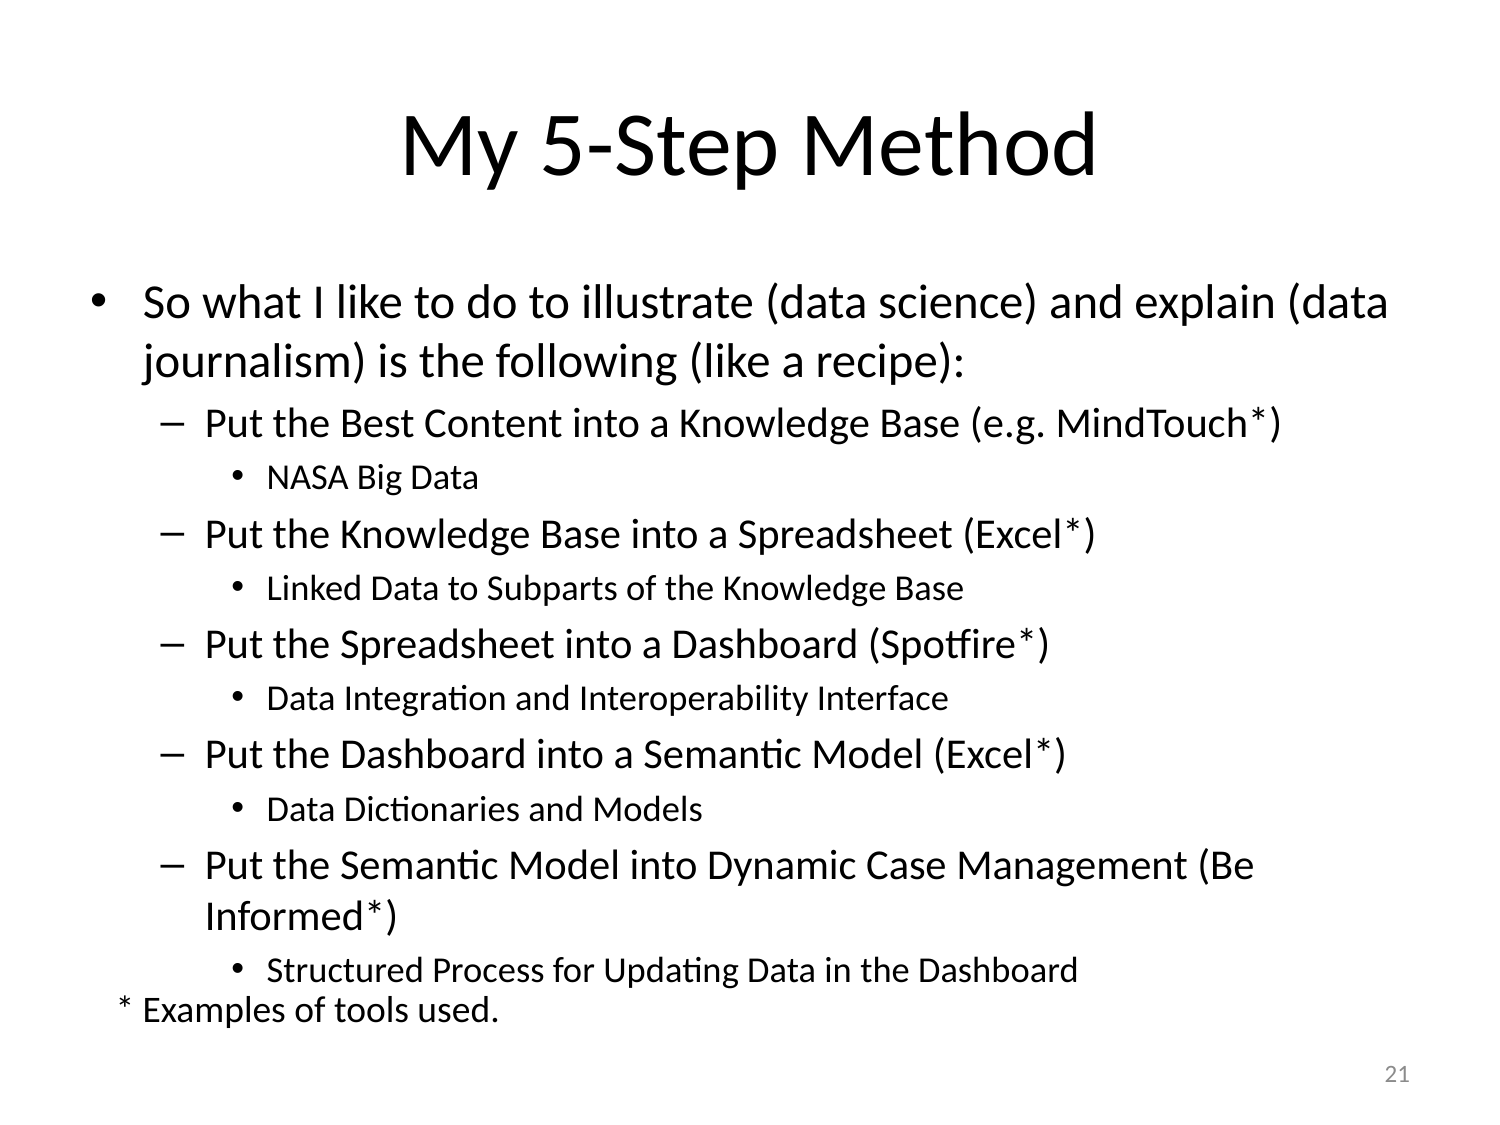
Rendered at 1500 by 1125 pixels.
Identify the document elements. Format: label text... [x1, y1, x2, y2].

text_box * Examples of tools used. [100, 977, 516, 1038]
title My 5-Step Method [75, 45, 1425, 233]
list So what I like to do to illustrate (data science) and explain (data journalism) is the following (like a recipe): Put the Best Content into a Knowledge Base (e.g. MindTouch*) NASA Big Data Put the Knowledge Base into a Spreadsheet (Excel*) Linked Data to Subparts of the Knowledge Base Put the Spreadsheet into a Dashboard (Spotfire*) Data Integration and Interoperability Interface Put the Dashboard into a Semantic Model (Excel*) Data Dictionaries and Models Put the Semantic Model into Dynamic Case Management (Be Informed*) Structured Process for Updating Data in the Dashboard [75, 262, 1425, 1005]
slide_number 21 [1074, 1042, 1425, 1103]
